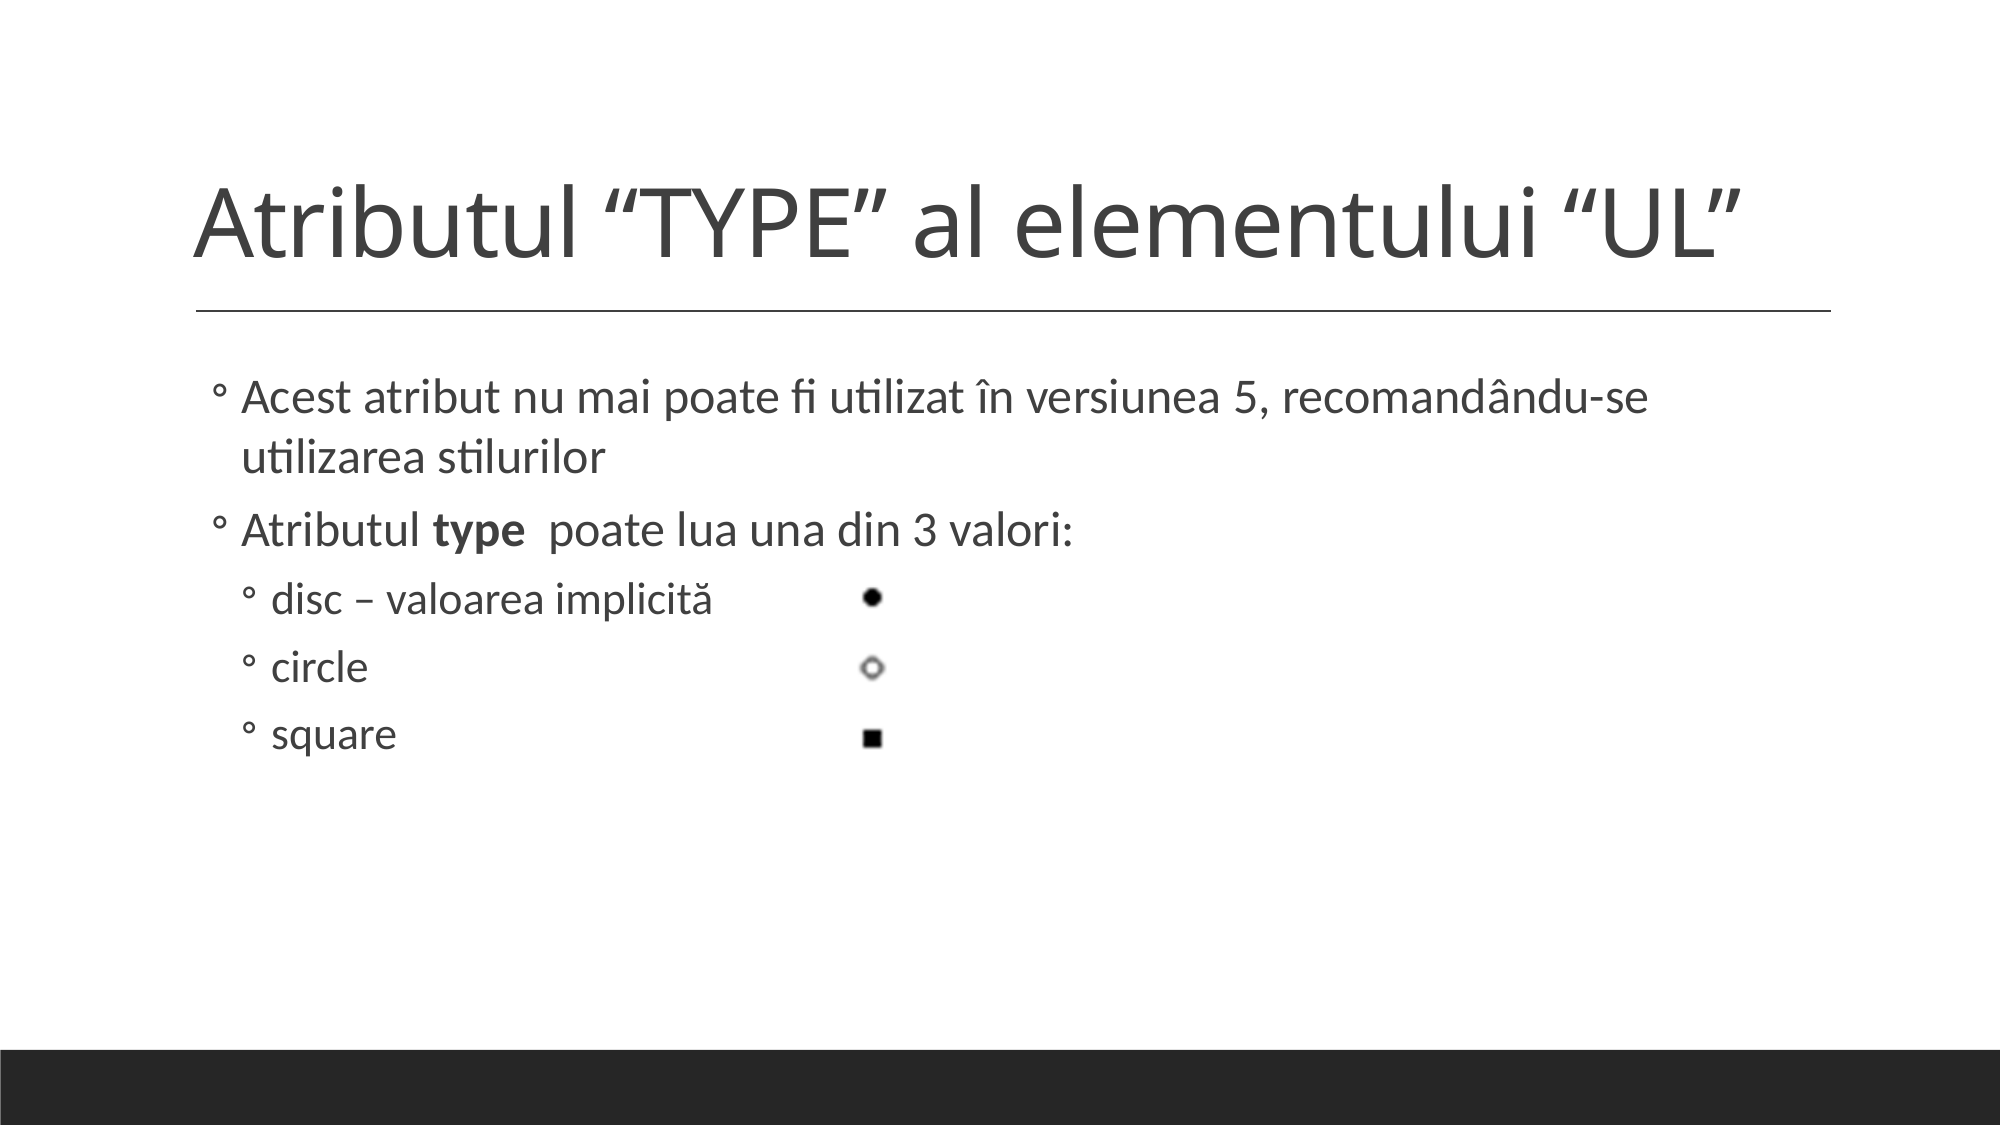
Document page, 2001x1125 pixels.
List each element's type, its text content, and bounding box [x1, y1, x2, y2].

picture [847, 574, 904, 765]
title Atributul “TYPE” al elementului “UL” [178, 83, 1822, 286]
list Acest atribut nu mai poate fi utilizat în versiunea 5, recomandându-se utilizarea stilurilor Atributul type poate lua una din 3 valori: disc – valoarea implicită circle square [178, 356, 1822, 960]
